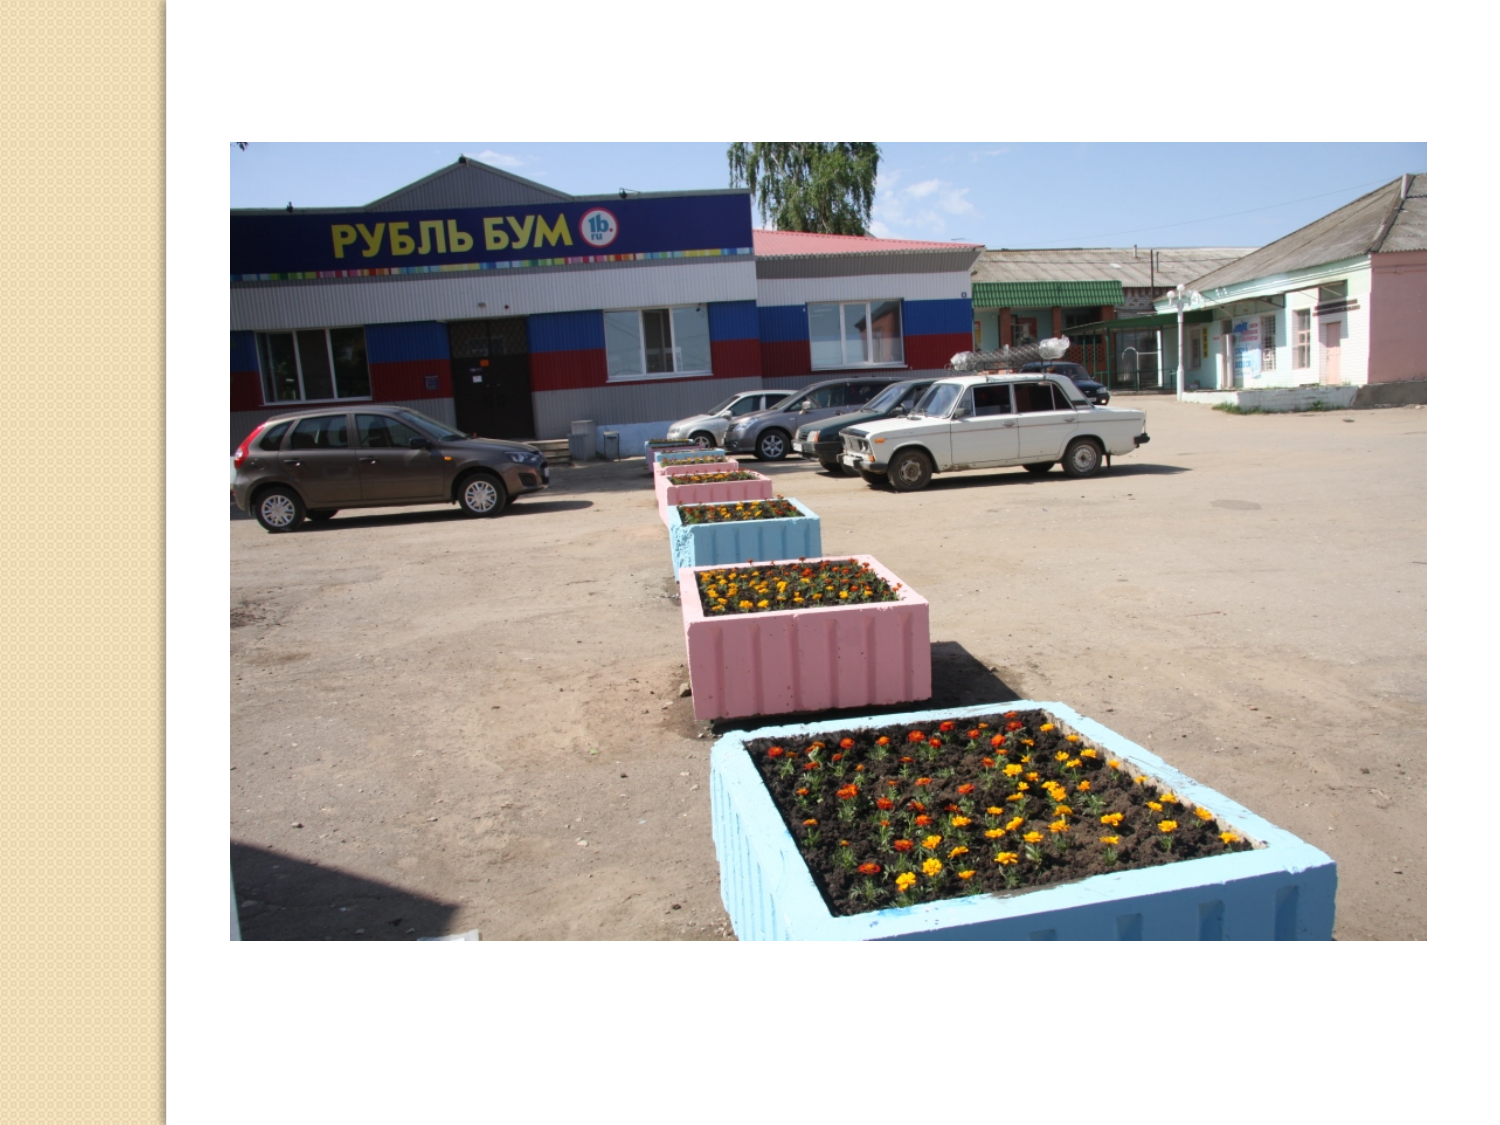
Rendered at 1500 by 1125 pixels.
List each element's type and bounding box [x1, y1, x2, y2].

picture [229, 142, 1427, 941]
